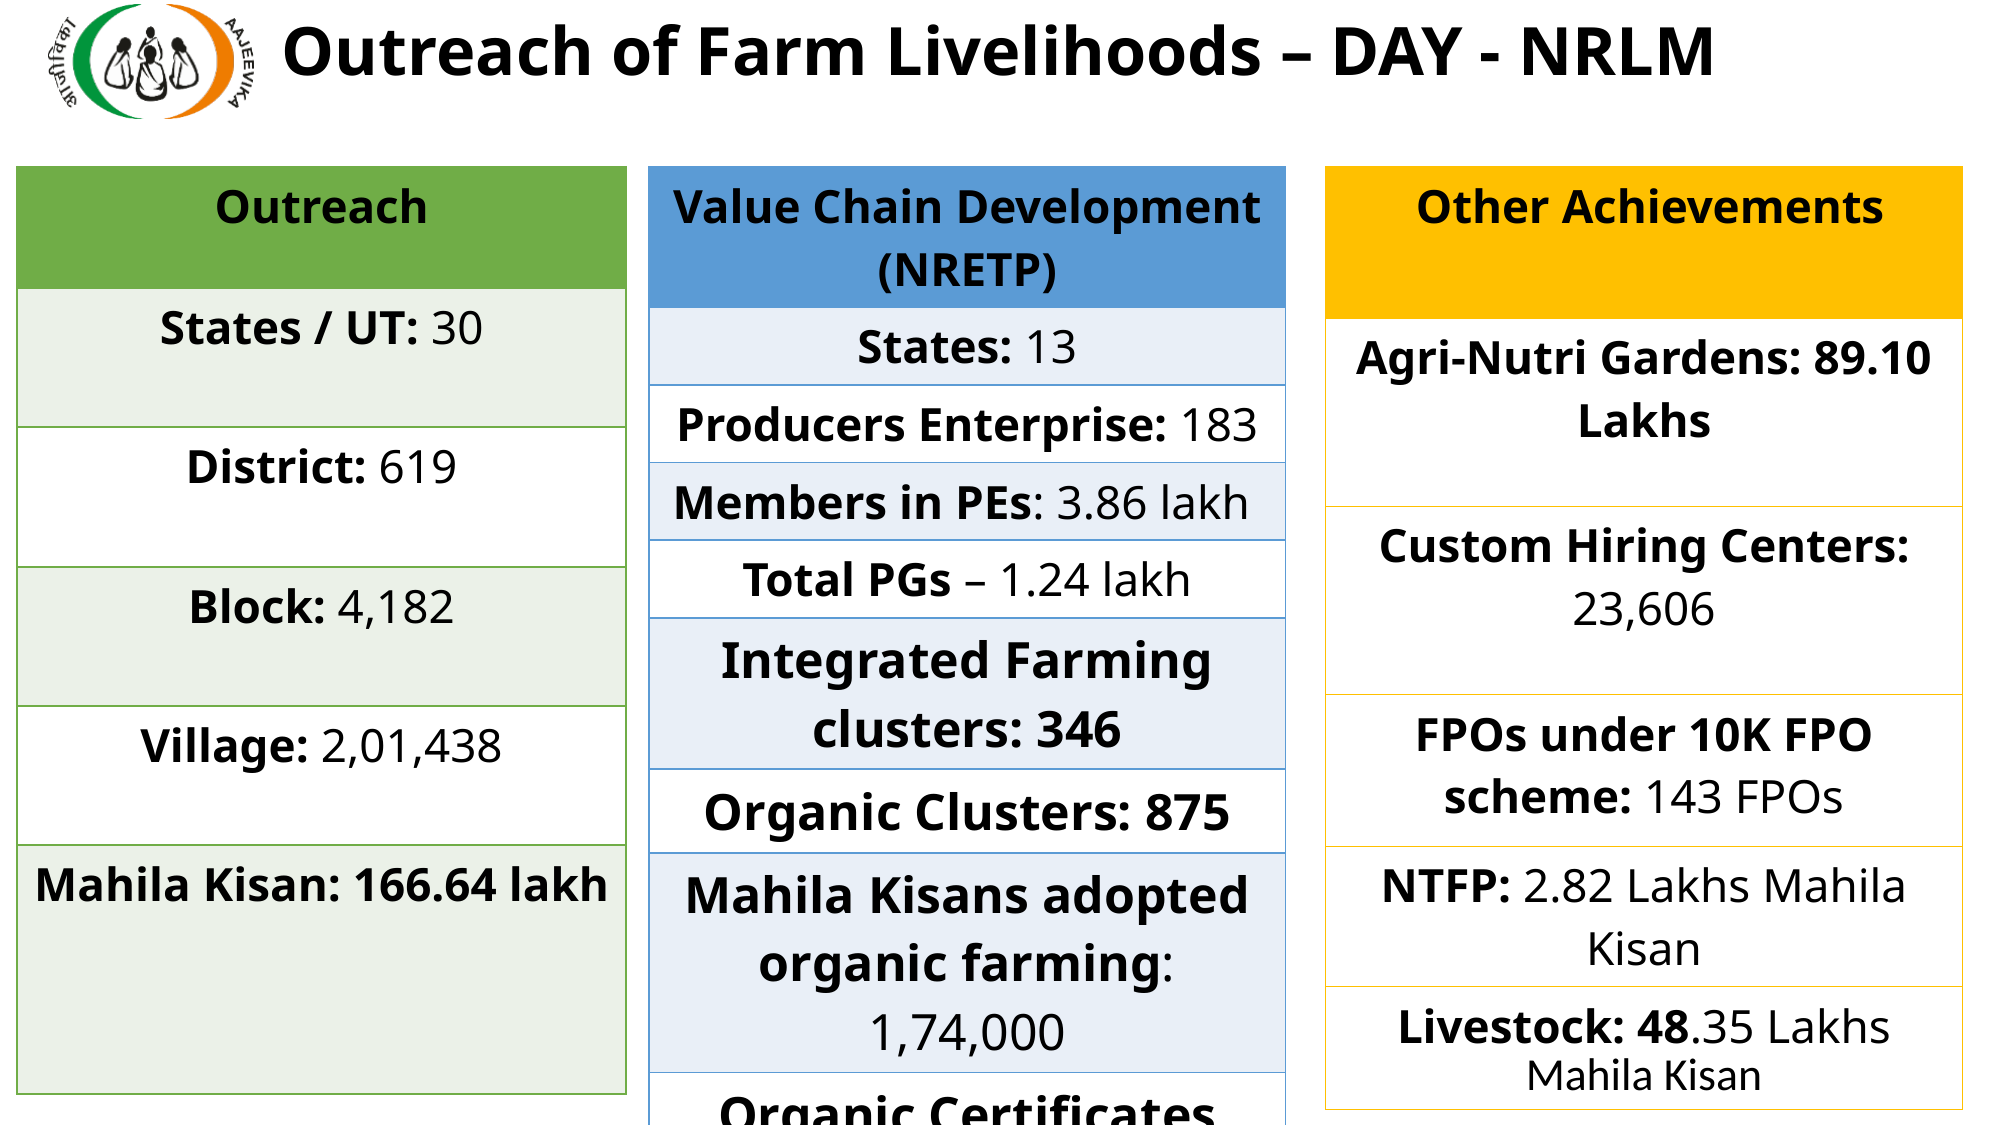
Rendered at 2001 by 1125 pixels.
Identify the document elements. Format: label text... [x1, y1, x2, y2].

table_cell Block: 4,182 [18, 568, 625, 705]
table_cell Custom Hiring Centers: 23,606 [1326, 507, 1962, 694]
table_cell District: 619 [18, 428, 625, 566]
picture [48, 4, 254, 119]
table_header Value Chain Development (NRETP) [650, 168, 1285, 306]
table_cell NTFP: 2.82 Lakhs Mahila Kisan [1326, 847, 1962, 986]
table_header Outreach [18, 168, 625, 287]
table_cell Livestock: 48.35 Lakhs Mahila Kisan [1326, 987, 1962, 1109]
table_cell States: 13 [650, 308, 1285, 384]
table_cell Organic Certificates facilitated: 50,094 [650, 1073, 1285, 1125]
table_cell Integrated Farming clusters: 346 [650, 619, 1285, 768]
table_cell Agri-Nutri Gardens: 89.10 Lakhs [1326, 319, 1962, 506]
table_header Other Achievements [1326, 167, 1962, 318]
table_cell Mahila Kisan: 166.64 lakh [18, 846, 625, 1093]
table_cell FPOs under 10K FPO scheme: 143 FPOs [1326, 695, 1962, 846]
table_cell Organic Clusters: 875 [650, 770, 1285, 852]
table_cell Producers Enterprise: 183 [650, 386, 1285, 462]
table_cell States / UT: 30 [18, 289, 625, 426]
table_cell Mahila Kisans adopted organic farming: 1,74,000 [650, 854, 1285, 1072]
table_cell Total PGs – 1.24 lakh [650, 541, 1285, 617]
text_box Outreach of Farm Livelihoods – DAY - NRLM [0, 0, 2000, 107]
table_cell Members in PEs: 3.86 lakh [650, 463, 1285, 539]
table_cell Village: 2,01,438 [18, 707, 625, 844]
